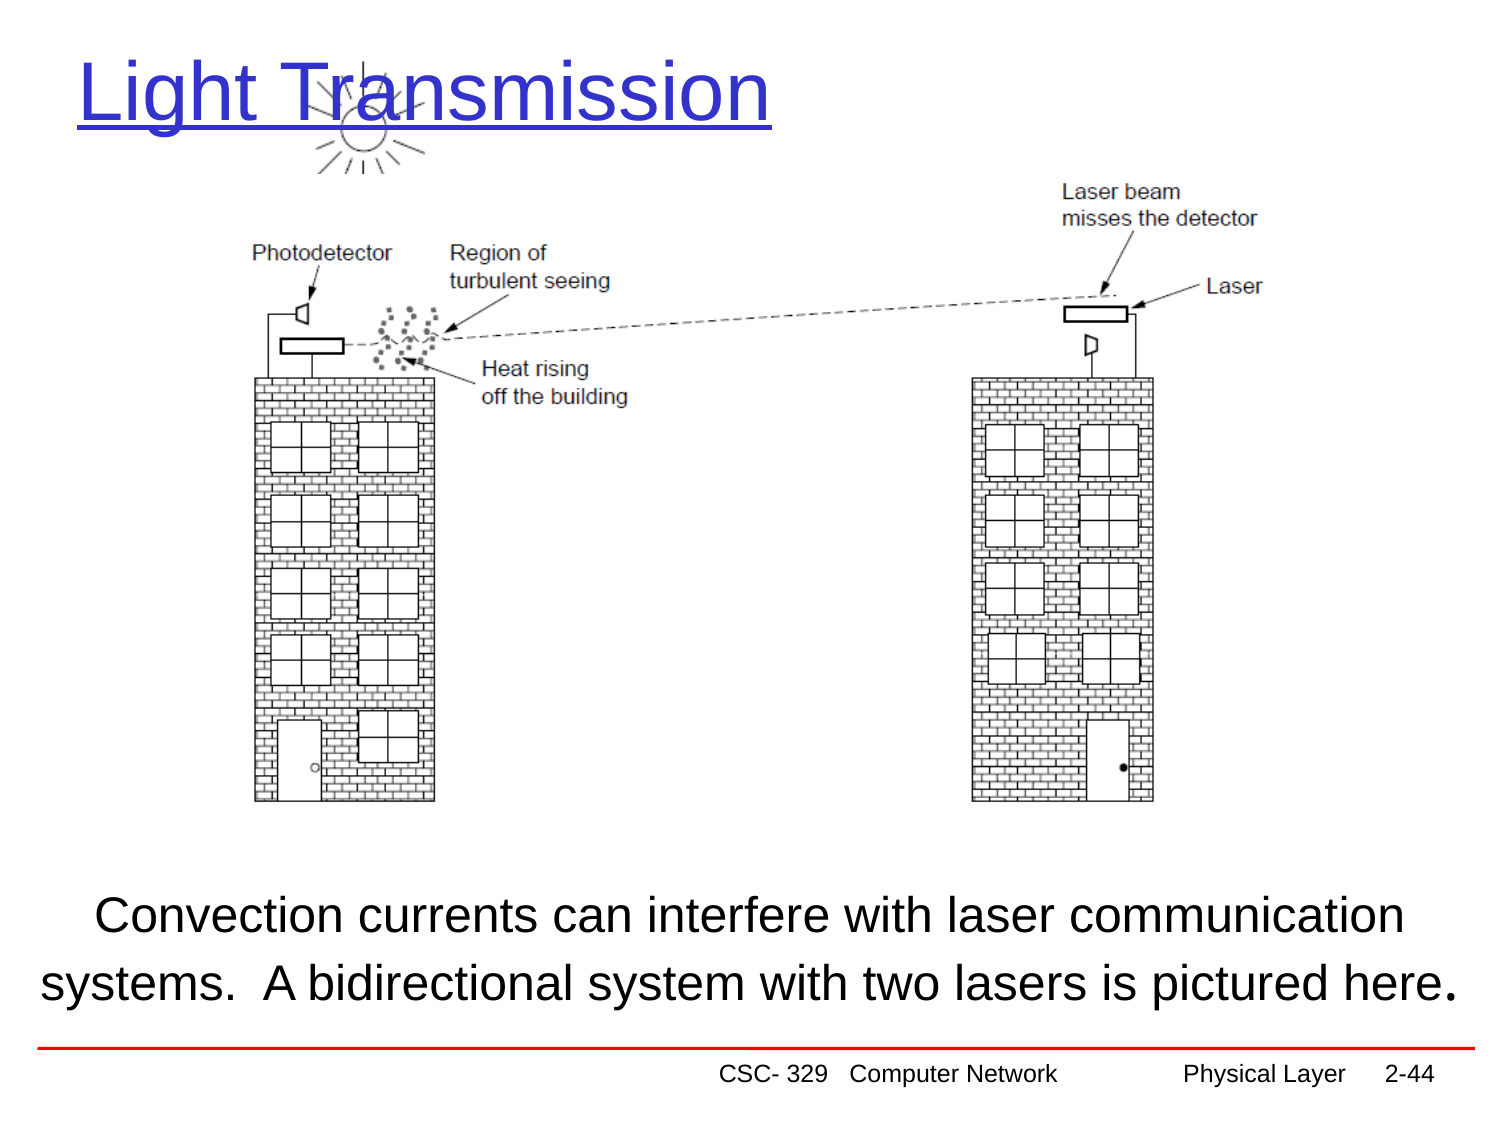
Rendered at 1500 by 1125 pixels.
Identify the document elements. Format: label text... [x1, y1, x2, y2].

footer CSC- 329 Computer Network Physical Layer [671, 1049, 1338, 1125]
slide_number 2-44 [1338, 1049, 1451, 1125]
title Light Transmission [62, 0, 1413, 175]
list Convection currents can interfere with laser communication systems. A bidirectional system with two lasers is pictured here. [0, 875, 1500, 1075]
picture [212, 49, 1288, 818]
